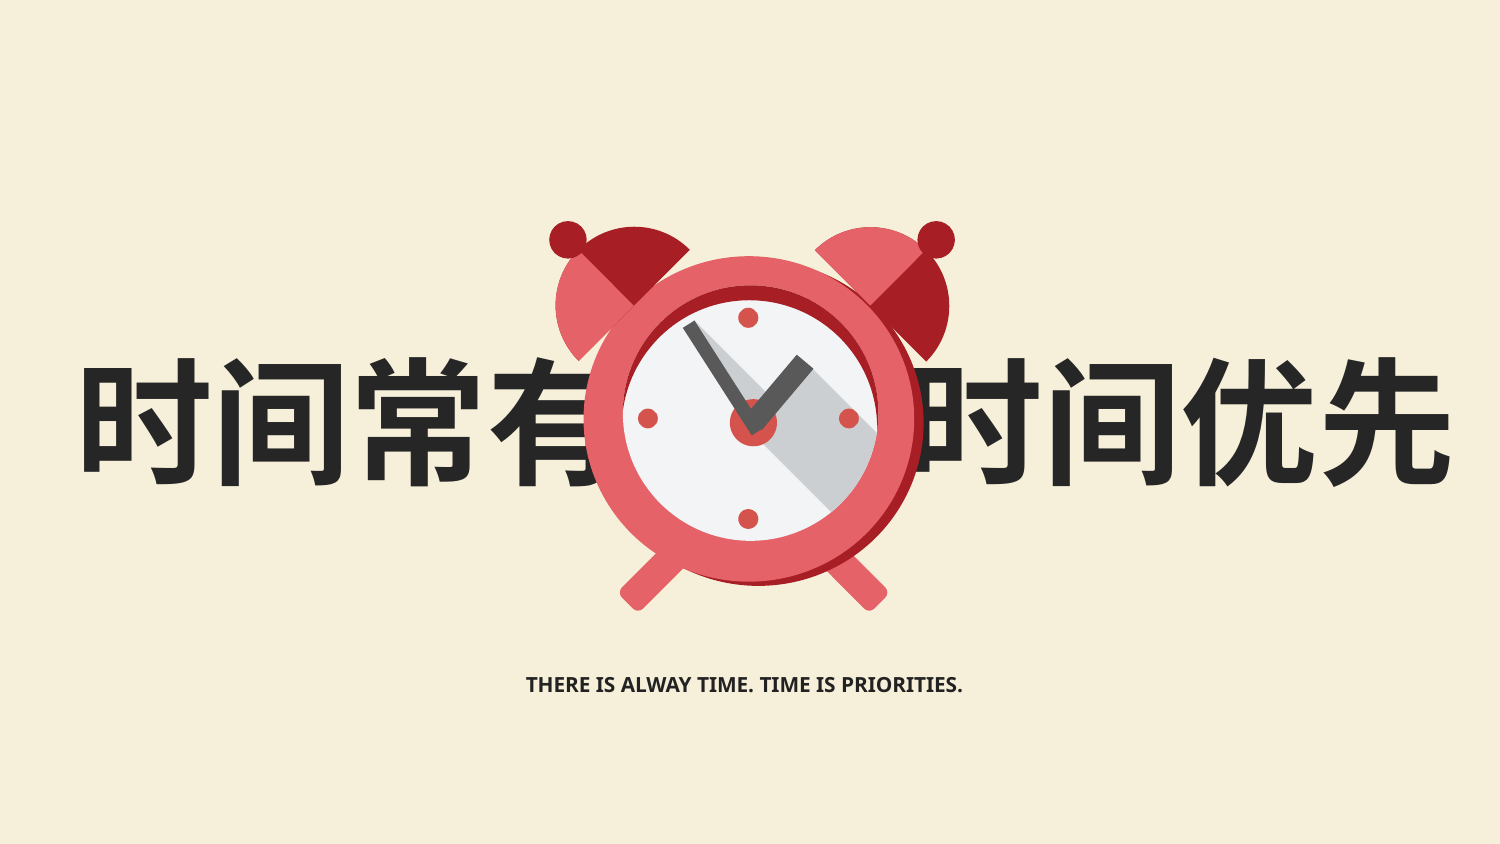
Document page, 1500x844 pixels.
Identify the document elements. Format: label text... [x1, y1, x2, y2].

text_box 时间常有 时间优先 [961, 329, 1472, 510]
text_box THERE IS ALWAY TIME. TIME IS PRIORITIES. [511, 664, 1013, 705]
text_box 时间常有 时间优先 [60, 329, 543, 510]
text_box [547, 218, 958, 612]
